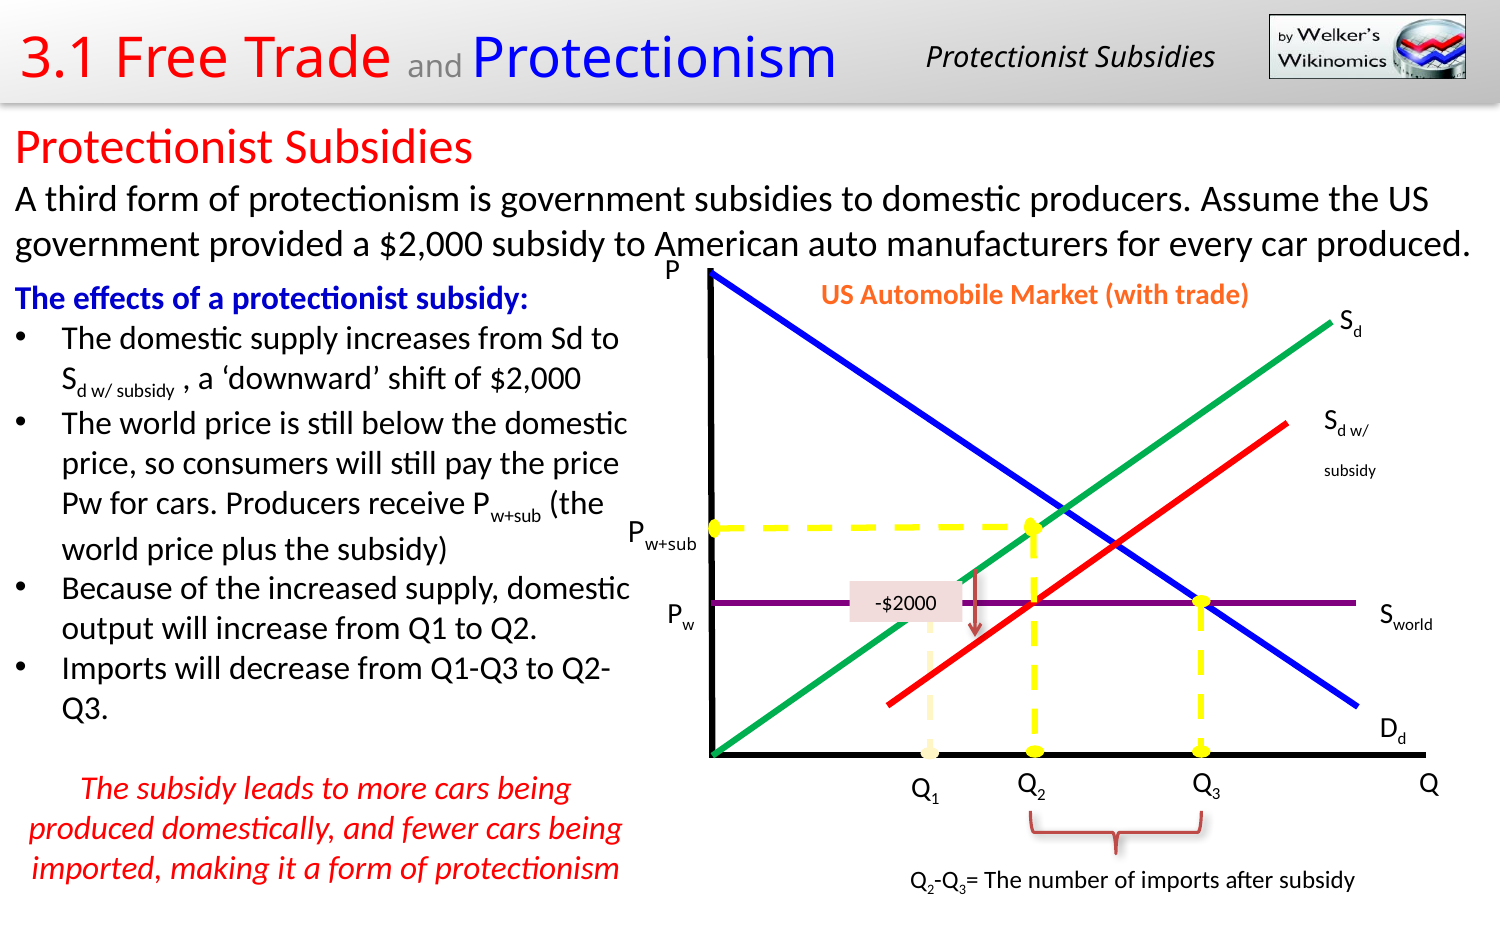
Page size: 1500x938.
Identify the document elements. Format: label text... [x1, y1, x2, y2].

text_box Pw+sub [612, 506, 644, 561]
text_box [649, 242, 1500, 902]
text_box Protectionist Subsidies [829, 30, 1313, 81]
picture [1269, 14, 1466, 79]
text_box Protectionist Subsidies A third form of protectionism is government subsidies to domestic producers. Assume the US government provided a $2,000 subsidy to American auto manufacturers for every car produced. [0, 106, 1500, 268]
text_box The effects of a protectionist subsidy: The domestic supply increases from Sd to Sd w/ subsidy , a ‘downward’ shift of $2,000 The world price is still below the domestic price, so consumers will still pay the price Pw for cars. Producers receive Pw+sub (the world price plus the subsidy) Because of the increased supply, domestic output will increase from Q1 to Q2. Imports will decrease from Q1-Q3 to Q2-Q3. The subsidy leads to more cars being produced domestically, and fewer cars being imported, making it a form of protectionism [0, 268, 644, 894]
